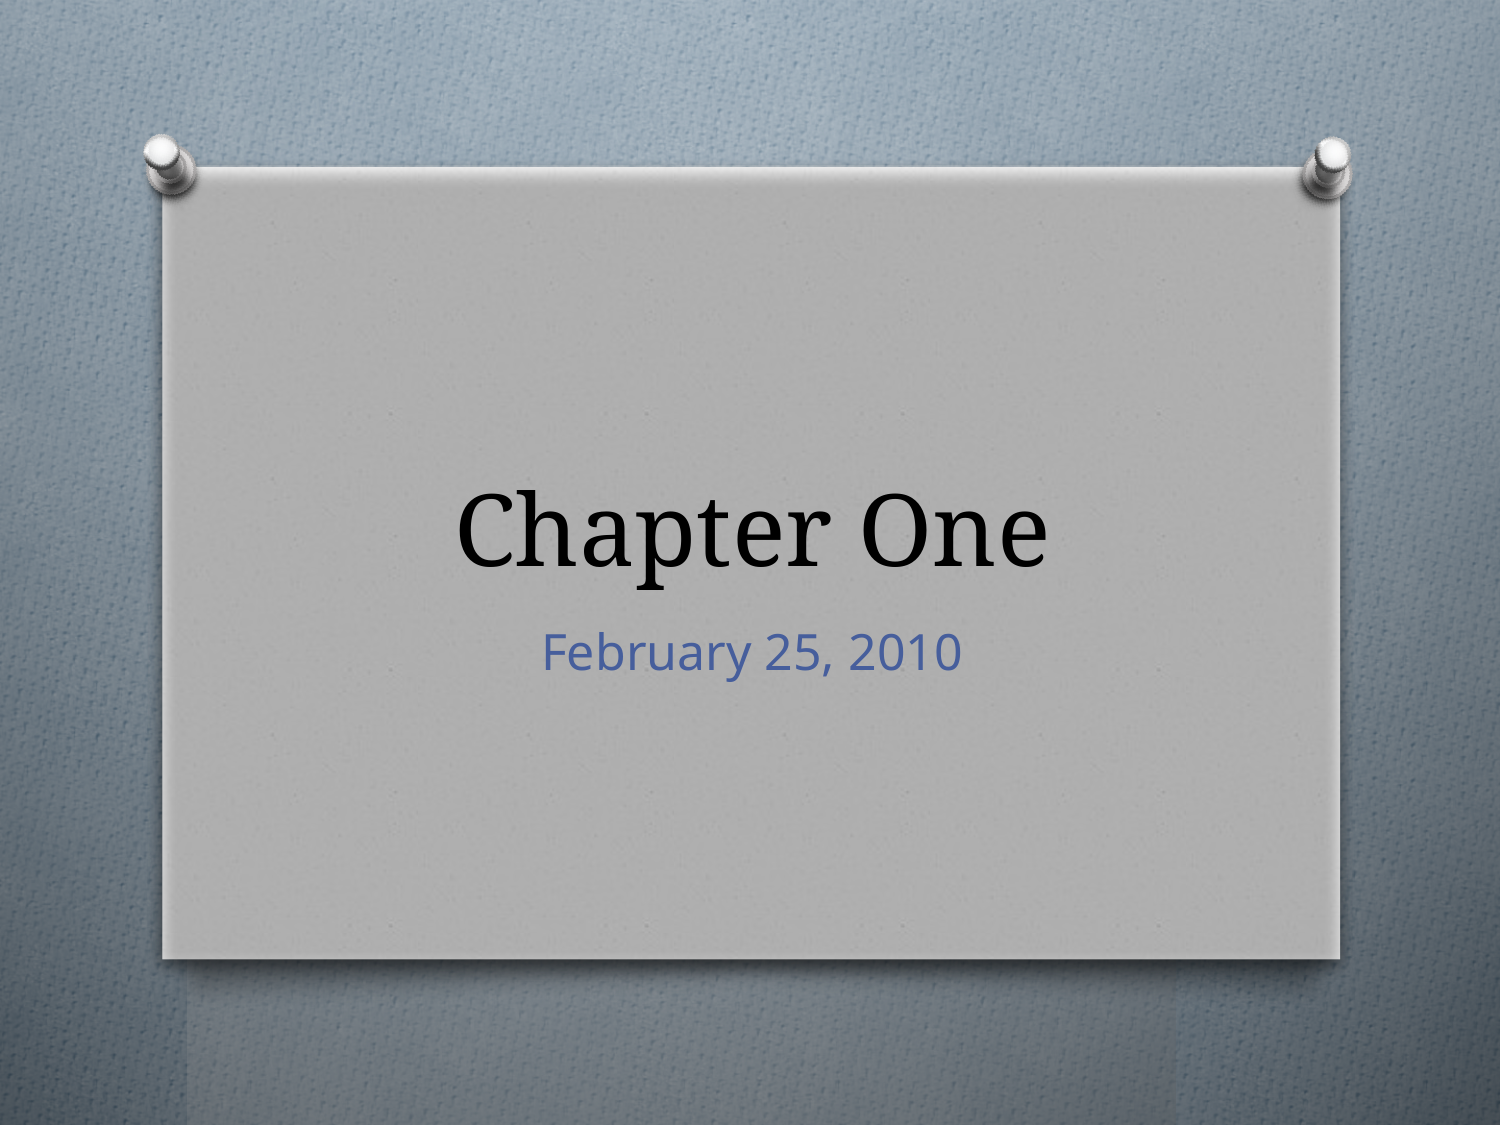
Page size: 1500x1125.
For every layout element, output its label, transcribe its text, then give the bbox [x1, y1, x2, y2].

subtitle February 25, 2010 [283, 612, 1221, 863]
picture [112, 100, 235, 224]
title Chapter One [283, 294, 1223, 595]
picture [1274, 109, 1396, 230]
